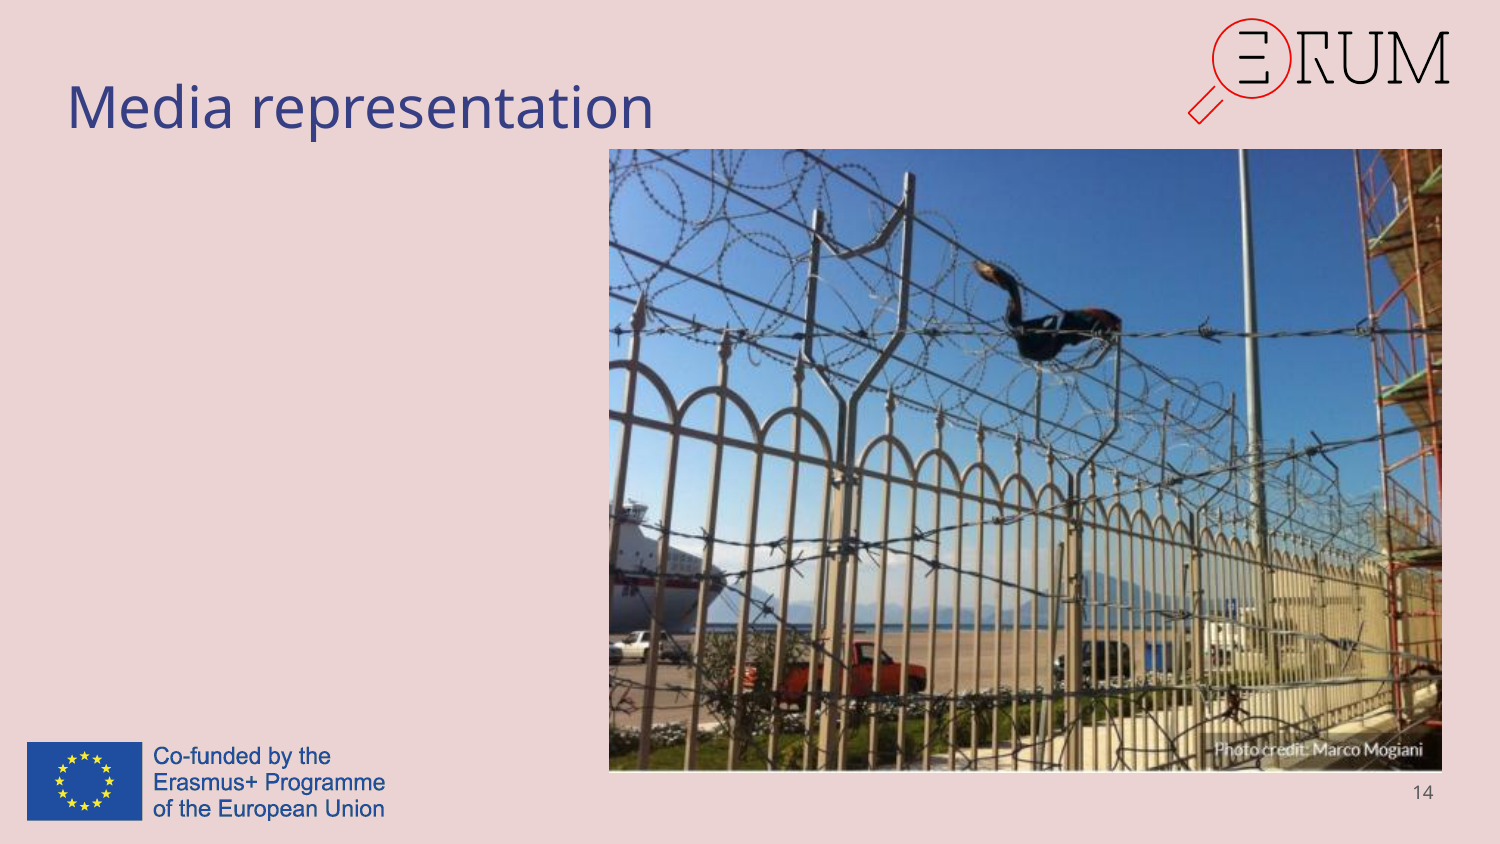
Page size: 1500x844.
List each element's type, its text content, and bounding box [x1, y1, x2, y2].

slide_number 14 [1358, 761, 1449, 826]
title Media representation [51, 55, 1168, 150]
picture [1136, 0, 1500, 137]
picture [27, 742, 385, 821]
picture [608, 148, 1442, 773]
